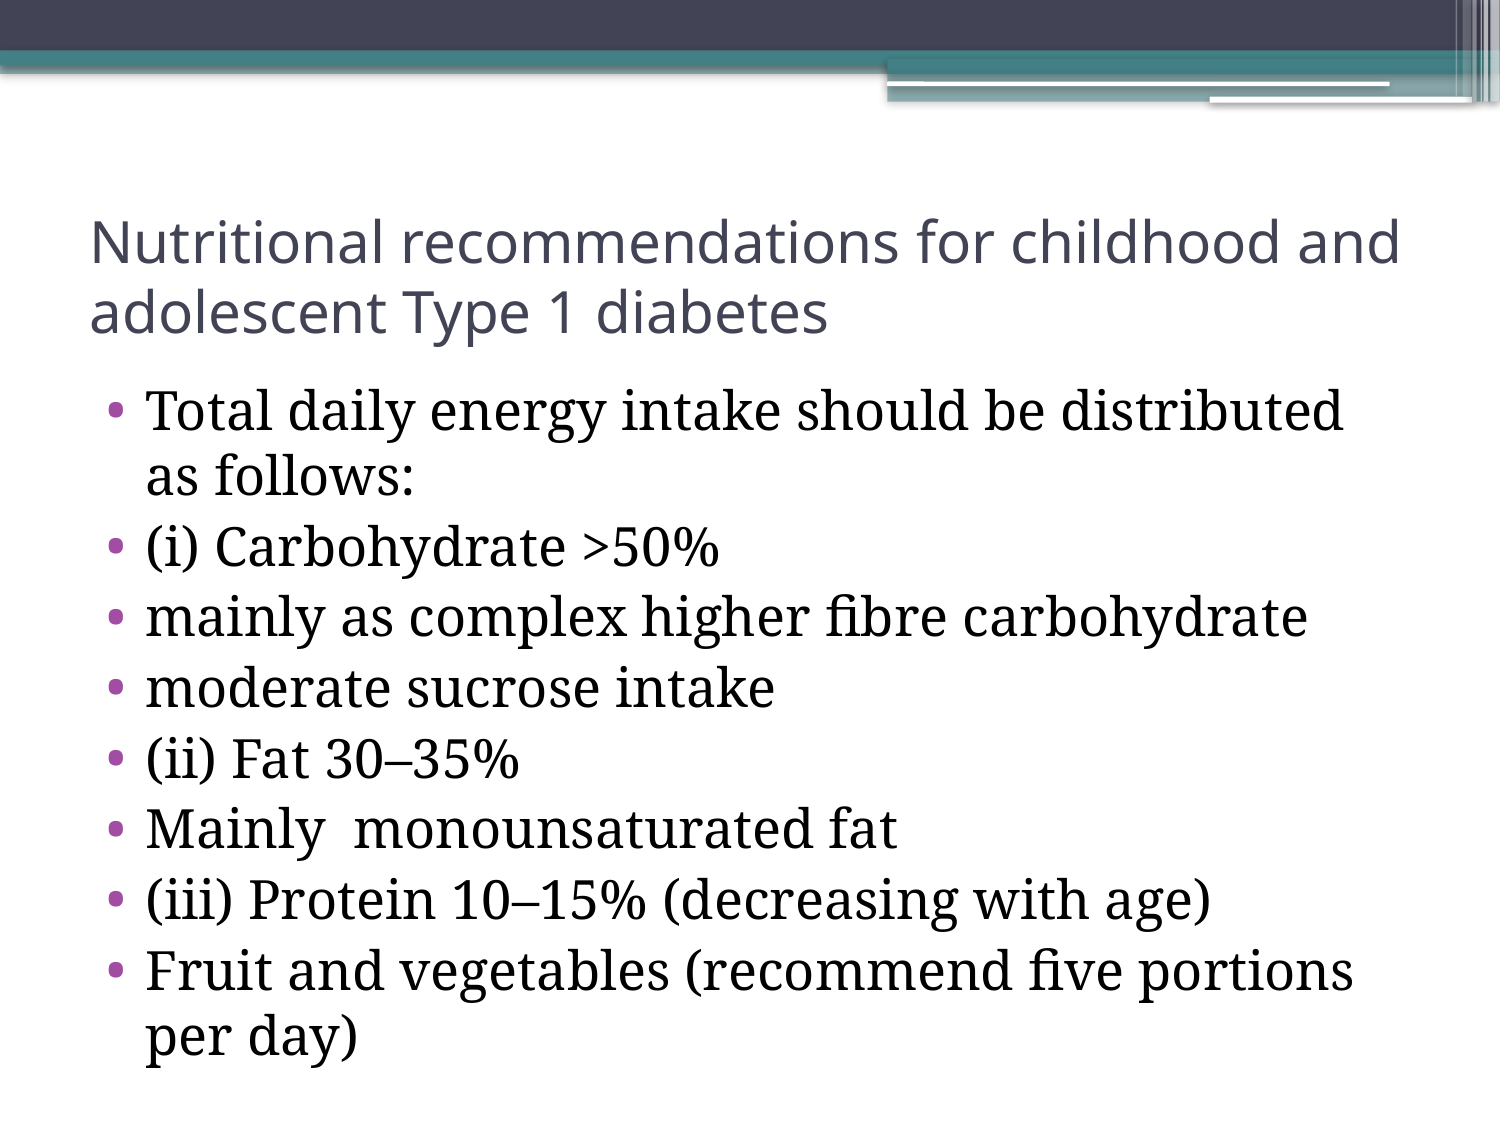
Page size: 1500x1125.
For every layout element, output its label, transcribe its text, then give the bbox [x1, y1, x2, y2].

title Nutritional recommendations for childhood and adolescent Type 1 diabetes [75, 187, 1425, 363]
list Total daily energy intake should be distributed as follows: (i) Carbohydrate >50% mainly as complex higher ﬁbre carbohydrate moderate sucrose intake (ii) Fat 30–35% Mainly monounsaturated fat (iii) Protein 10–15% (decreasing with age) Fruit and vegetables (recommend ﬁve portions per day) [75, 368, 1425, 1079]
